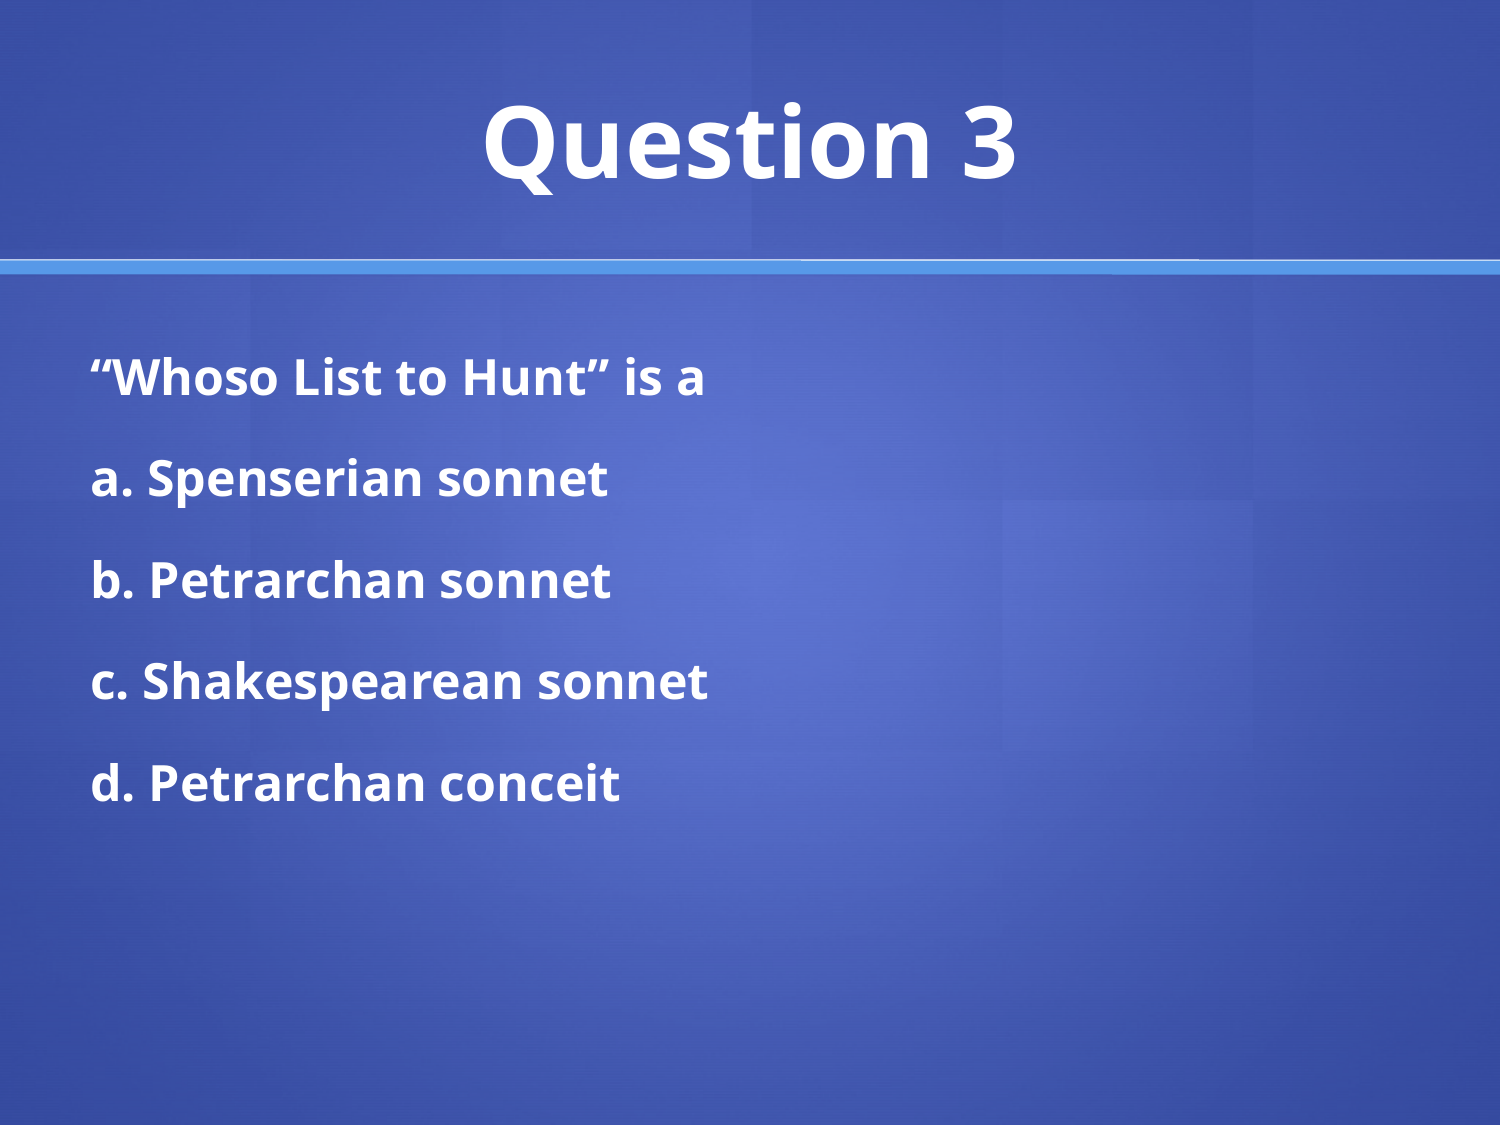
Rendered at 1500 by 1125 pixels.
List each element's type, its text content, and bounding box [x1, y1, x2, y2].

title Question 3 [75, 45, 1425, 233]
list “Whoso List to Hunt” is a a. Spenserian sonnet b. Petrarchan sonnet c. Shakespearean sonnet d. Petrarchan conceit [75, 337, 1425, 988]
